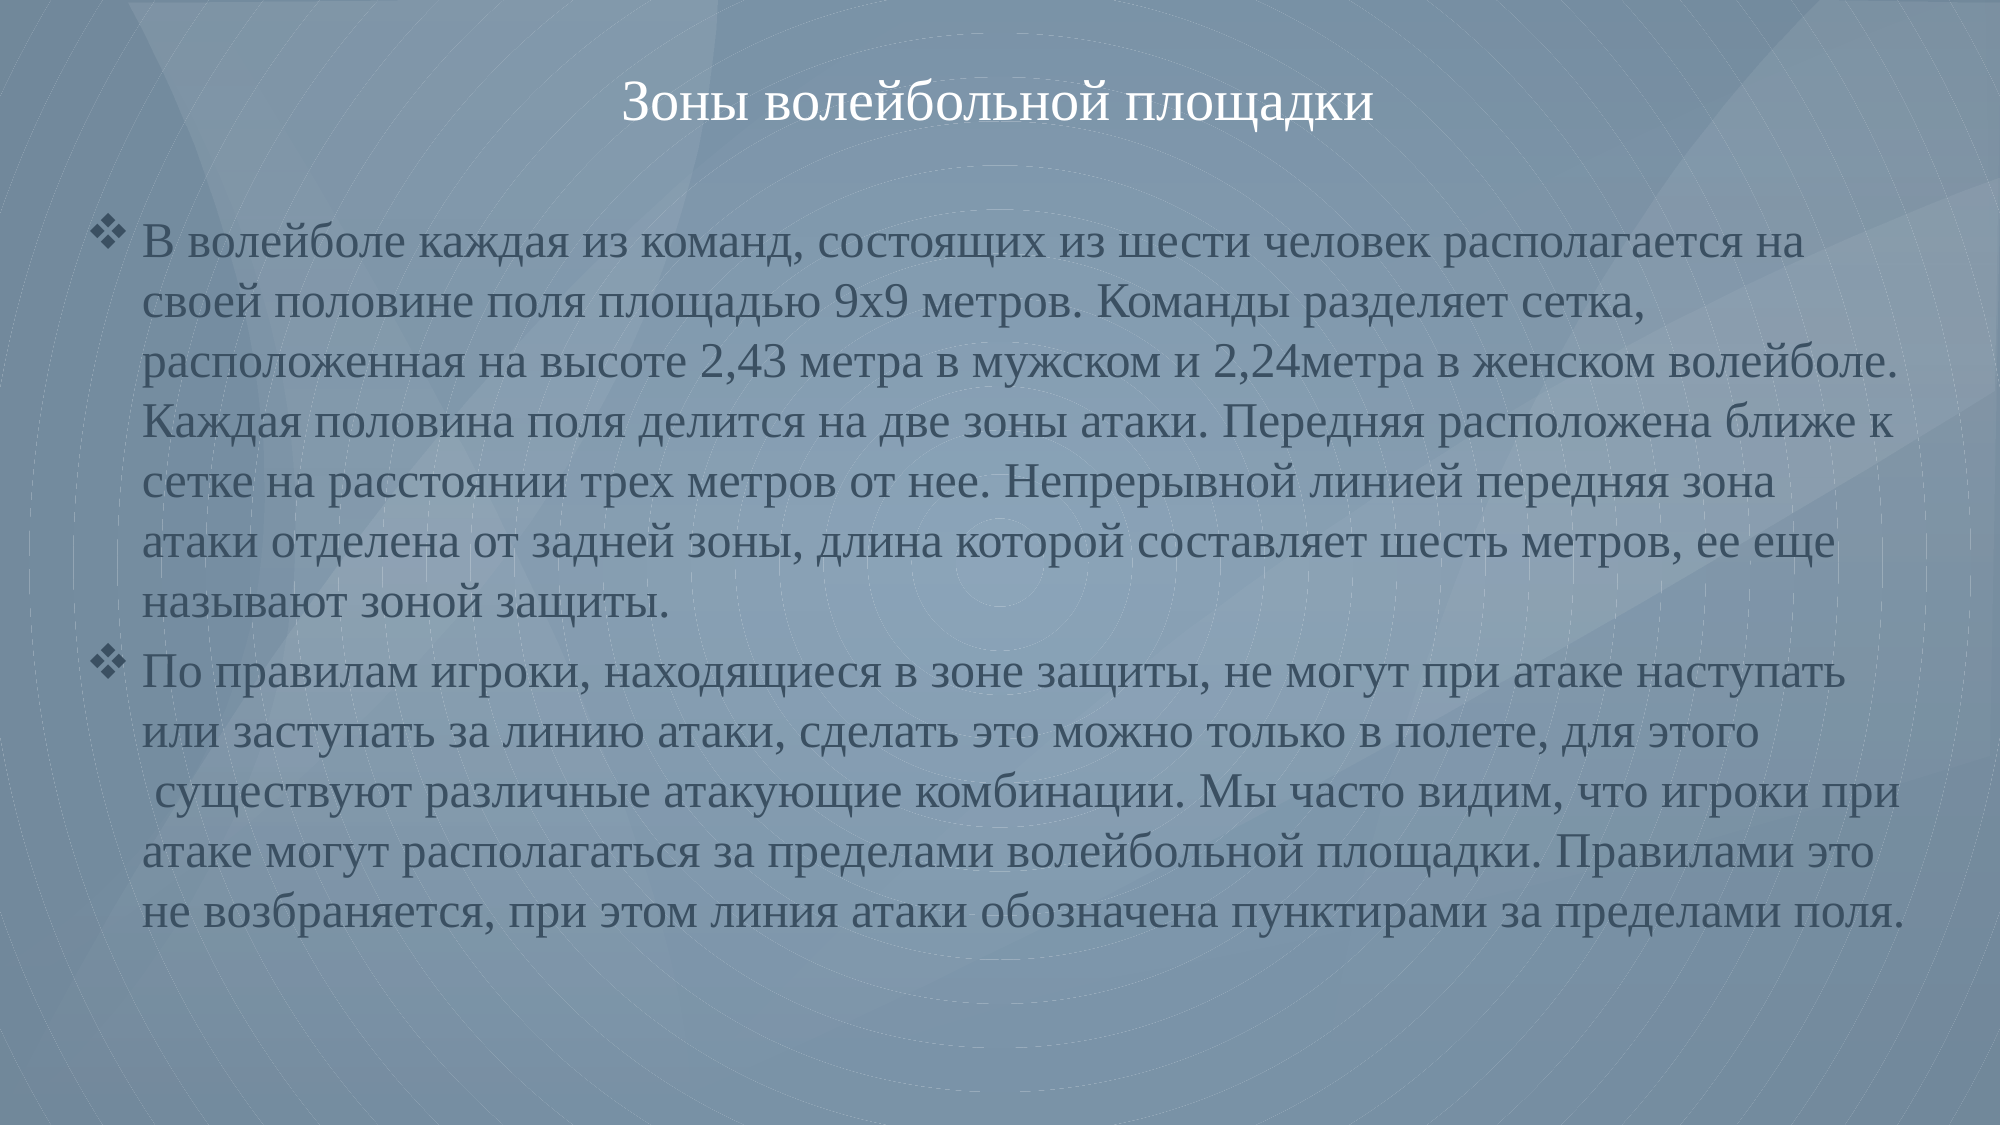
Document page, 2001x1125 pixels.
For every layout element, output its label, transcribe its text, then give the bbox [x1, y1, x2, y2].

title Зоны волейбольной площадки [70, 20, 1925, 175]
list В волейболе каждая из команд, состоящих из шести человек располагается на своей половине поля площадью 9х9 метров. Команды разделяет сетка, расположенная на высоте 2,43 метра в мужском и 2,24метра в женском волейболе. Каждая половина поля делится на две зоны атаки. Передняя расположена ближе к сетке на расстоянии трех метров от нее. Непрерывной линией передняя зона атаки отделена от задней зоны, длина которой составляет шесть метров, ее еще называют зоной защиты. По правилам игроки, находящиеся в зоне защиты, не могут при атаке наступать или заступать за линию атаки, сделать это можно только в полете, для этого существуют различные атакующие комбинации. Мы часто видим, что игроки при атаке могут располагаться за пределами волейбольной площадки. Правилами это не возбраняется, при этом линия атаки обозначена пунктирами за пределами поля. [70, 200, 1925, 1029]
